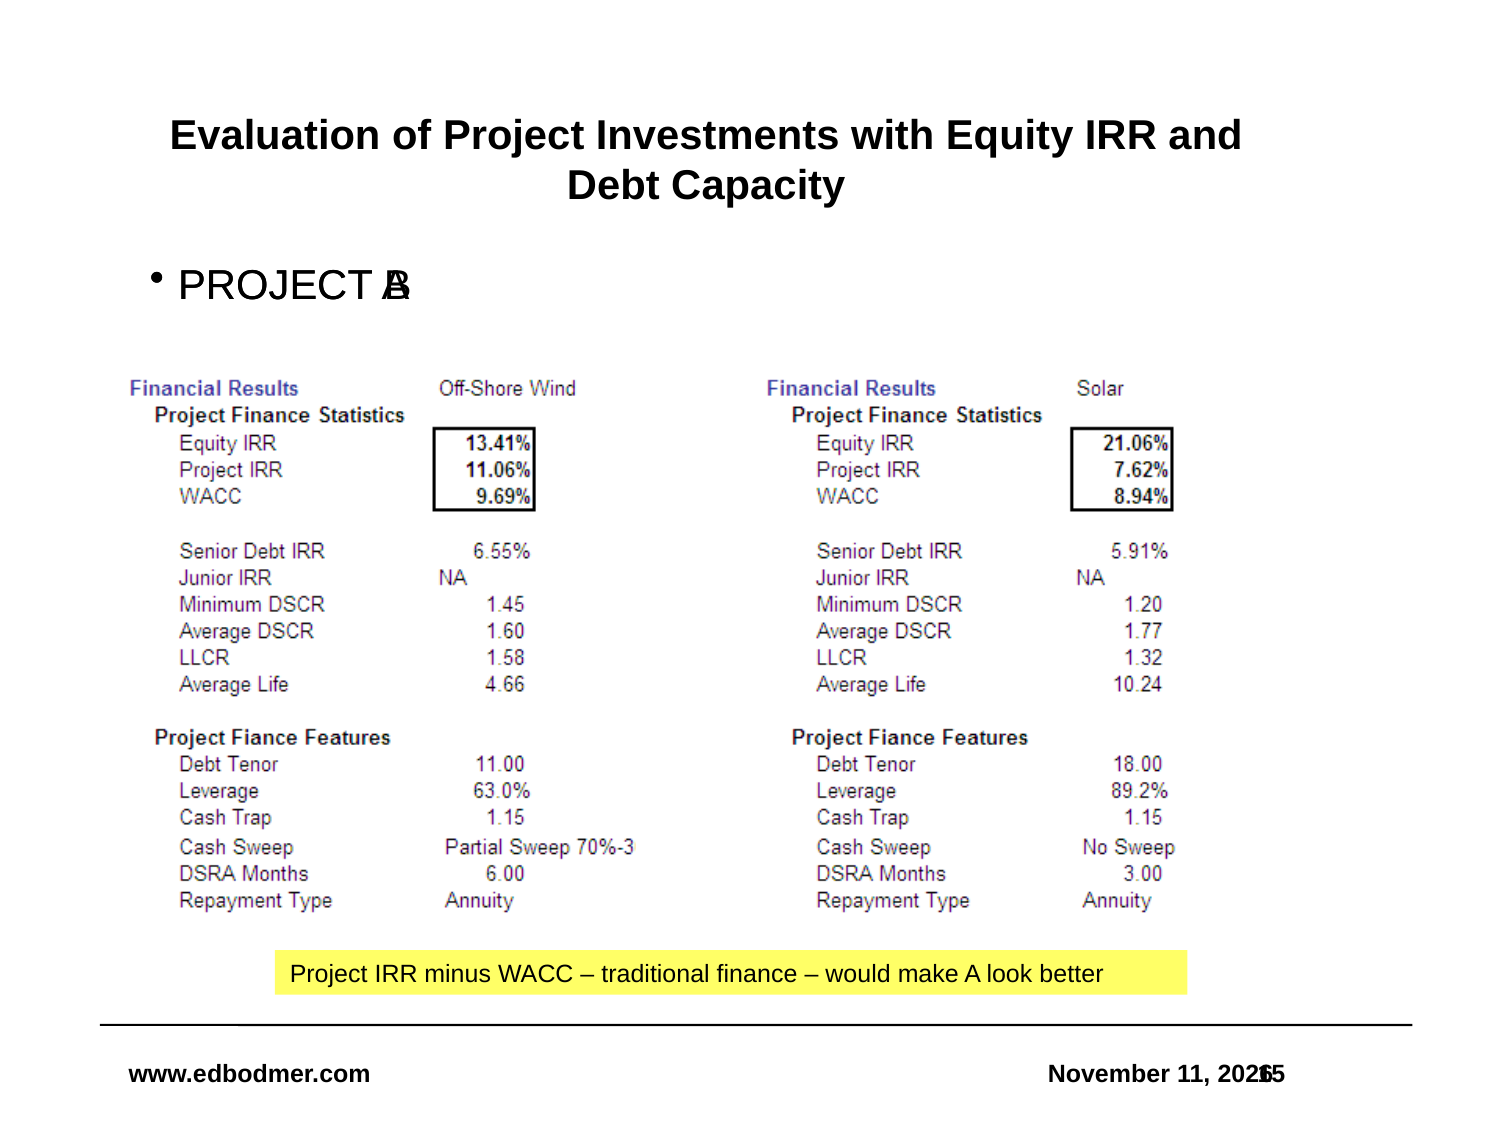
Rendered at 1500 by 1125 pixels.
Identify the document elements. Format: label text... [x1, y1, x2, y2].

picture [124, 374, 637, 915]
list PROJECT B [124, 249, 1376, 1001]
text_box Project IRR minus WACC – traditional finance – would make A look better [274, 950, 1188, 995]
title Evaluation of Project Investments with Equity IRR and Debt Capacity [124, 99, 1288, 226]
picture [737, 374, 1274, 915]
